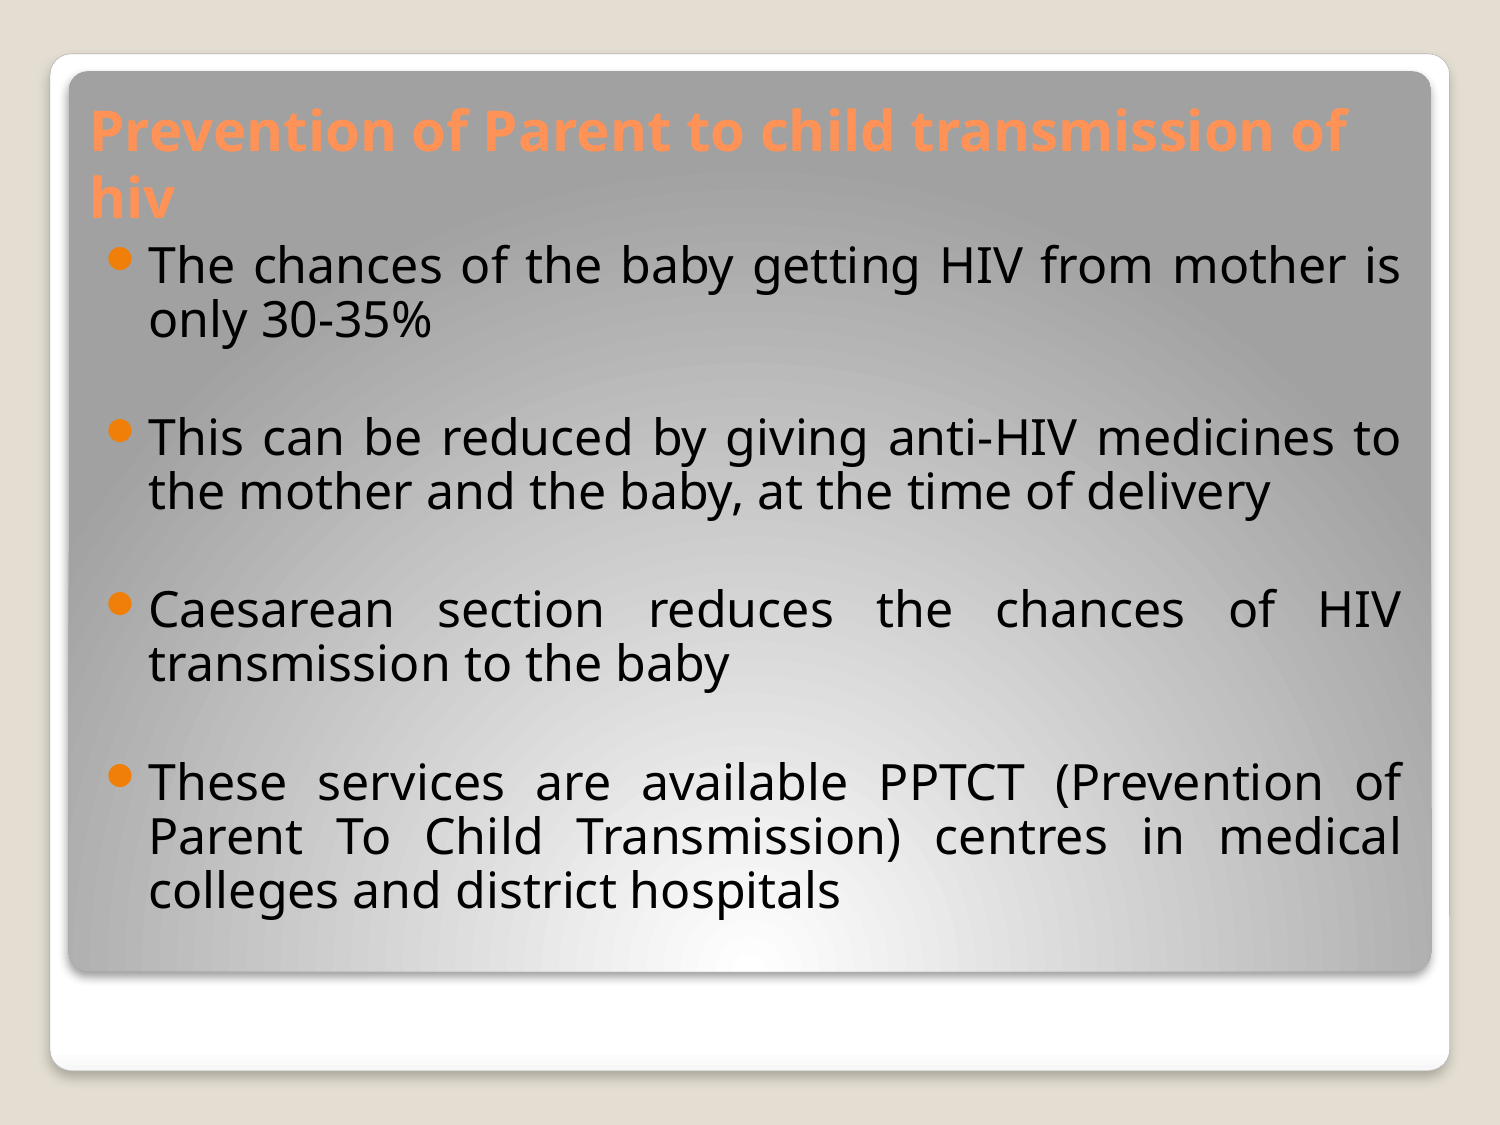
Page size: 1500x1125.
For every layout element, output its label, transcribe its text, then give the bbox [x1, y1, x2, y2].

list The chances of the baby getting HIV from mother is only 30-35% This can be reduced by giving anti-HIV medicines to the mother and the baby, at the time of delivery Caesarean section reduces the chances of HIV transmission to the baby These services are available PPTCT (Prevention of Parent To Child Transmission) centres in medical colleges and district hospitals [74, 224, 1418, 1026]
title Prevention of Parent to child transmission of hiv [75, 87, 1418, 224]
